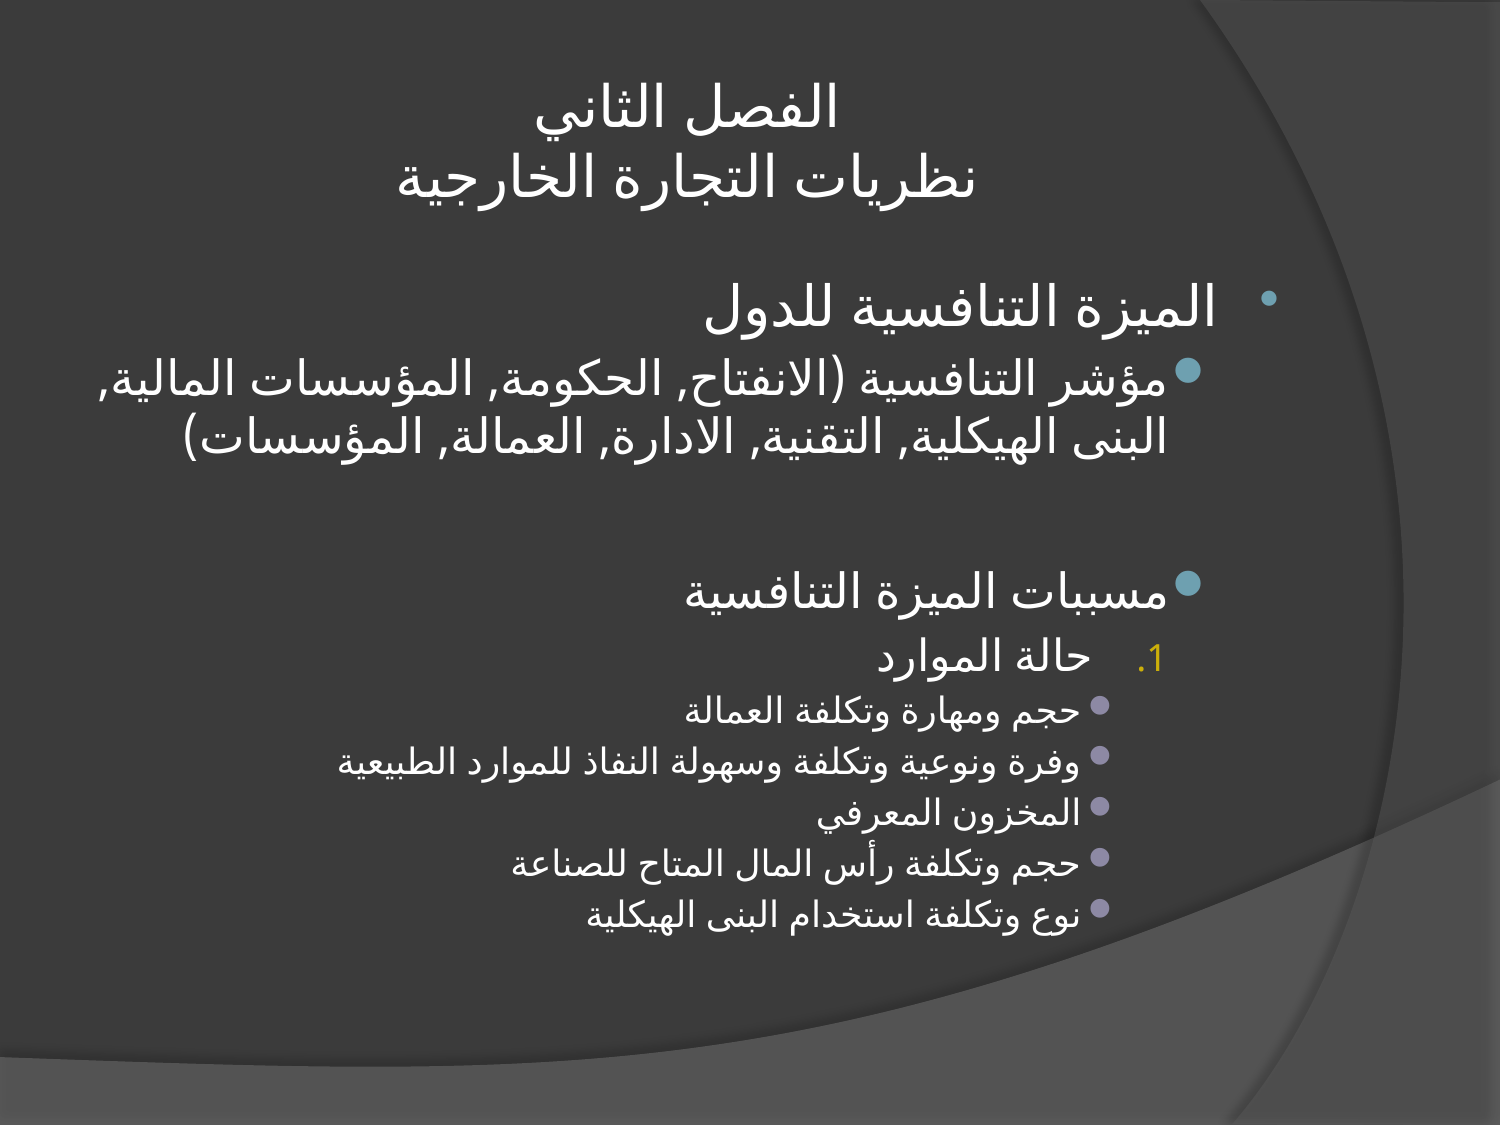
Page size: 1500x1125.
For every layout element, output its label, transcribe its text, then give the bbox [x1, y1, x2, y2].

list الميزة التنافسية للدول مؤشر التنافسية (الانفتاح, الحكومة, المؤسسات المالية, البنى الهيكلية, التقنية, الادارة, العمالة, المؤسسات) مسببات الميزة التنافسية حالة الموارد حجم ومهارة وتكلفة العمالة وفرة ونوعية وتكلفة وسهولة النفاذ للموارد الطبيعية المخزون المعرفي حجم وتكلفة رأس المال المتاح للصناعة نوع وتكلفة استخدام البنى الهيكلية [75, 262, 1300, 1005]
title الفصل الثاني نظريات التجارة الخارجية [75, 45, 1300, 233]
